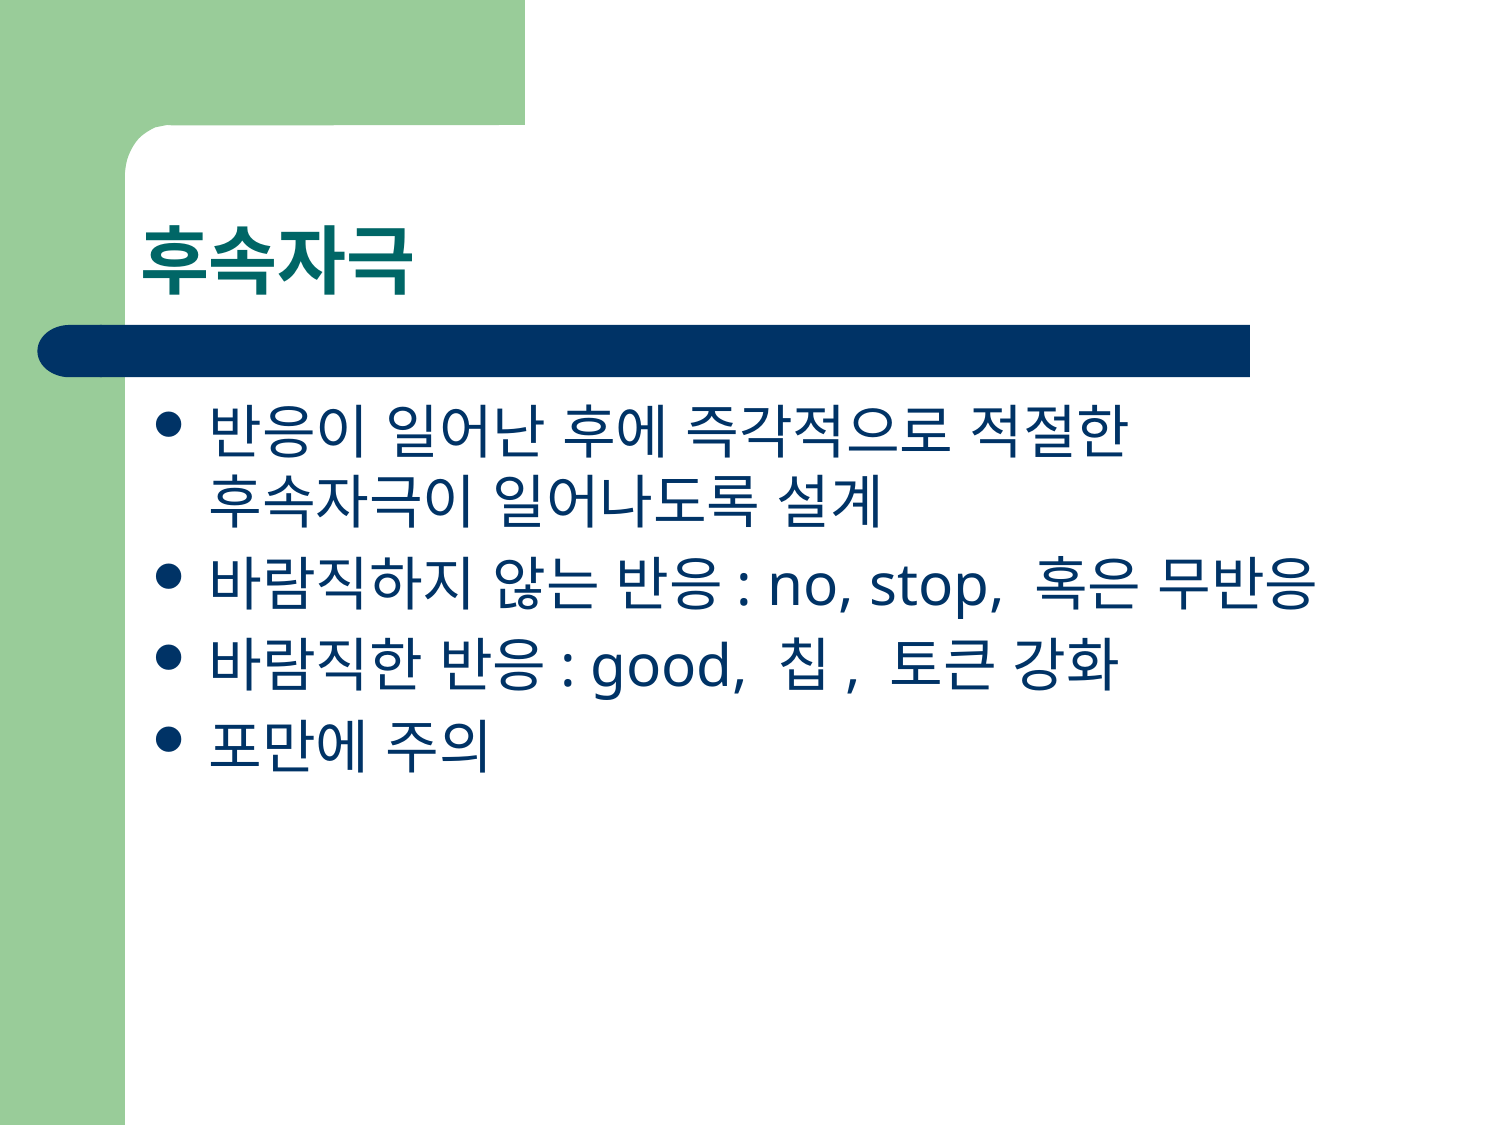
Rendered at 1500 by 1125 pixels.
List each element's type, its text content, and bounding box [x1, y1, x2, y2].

list 반응이 일어난 후에 즉각적으로 적절한 후속자극이 일어나도록 설계 바람직하지 않는 반응: no, stop, 혹은 무반응 바람직한 반응: good, 칩, 토큰 강화 포만에 주의 [137, 387, 1400, 999]
title 후속자극 [124, 124, 1426, 313]
